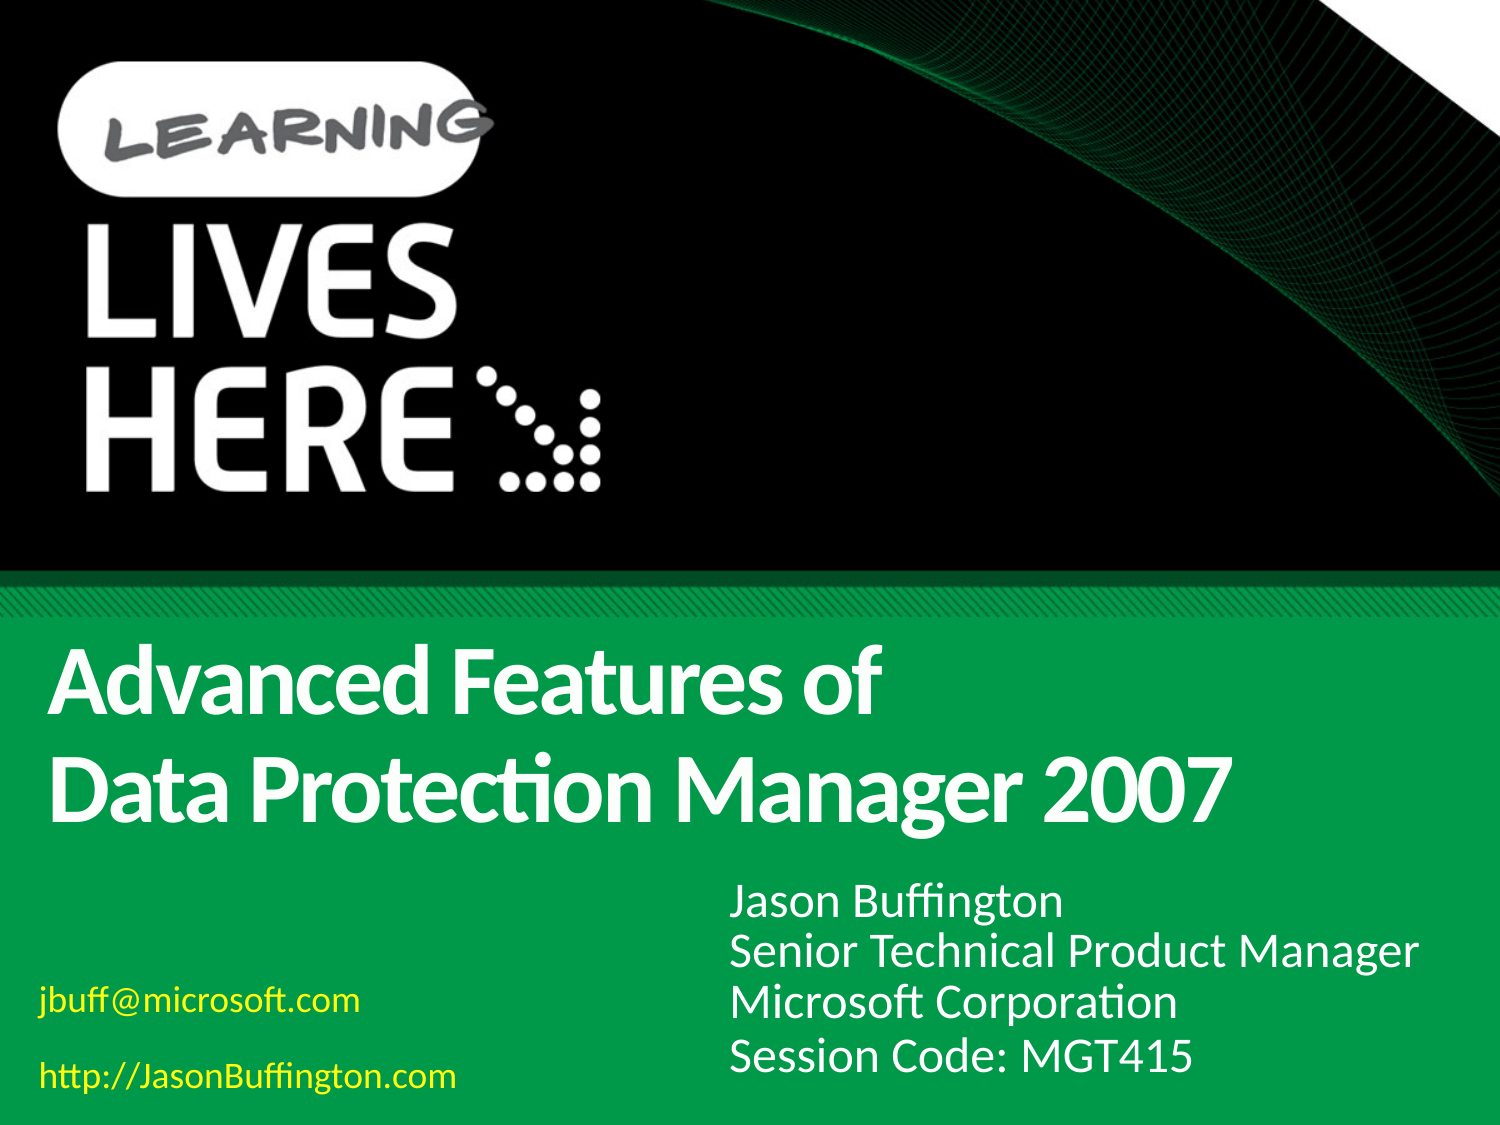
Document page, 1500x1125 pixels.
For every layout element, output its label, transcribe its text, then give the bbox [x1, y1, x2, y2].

title Advanced Features of Data Protection Manager 2007 [47, 628, 1433, 848]
picture [0, 0, 1500, 1125]
text_box jbuff@microsoft.com http://JasonBuffington.com [23, 974, 774, 1104]
subtitle Jason Buffington Senior Technical Product Manager Microsoft Corporation Session Code: MGT415 [729, 876, 1500, 1125]
